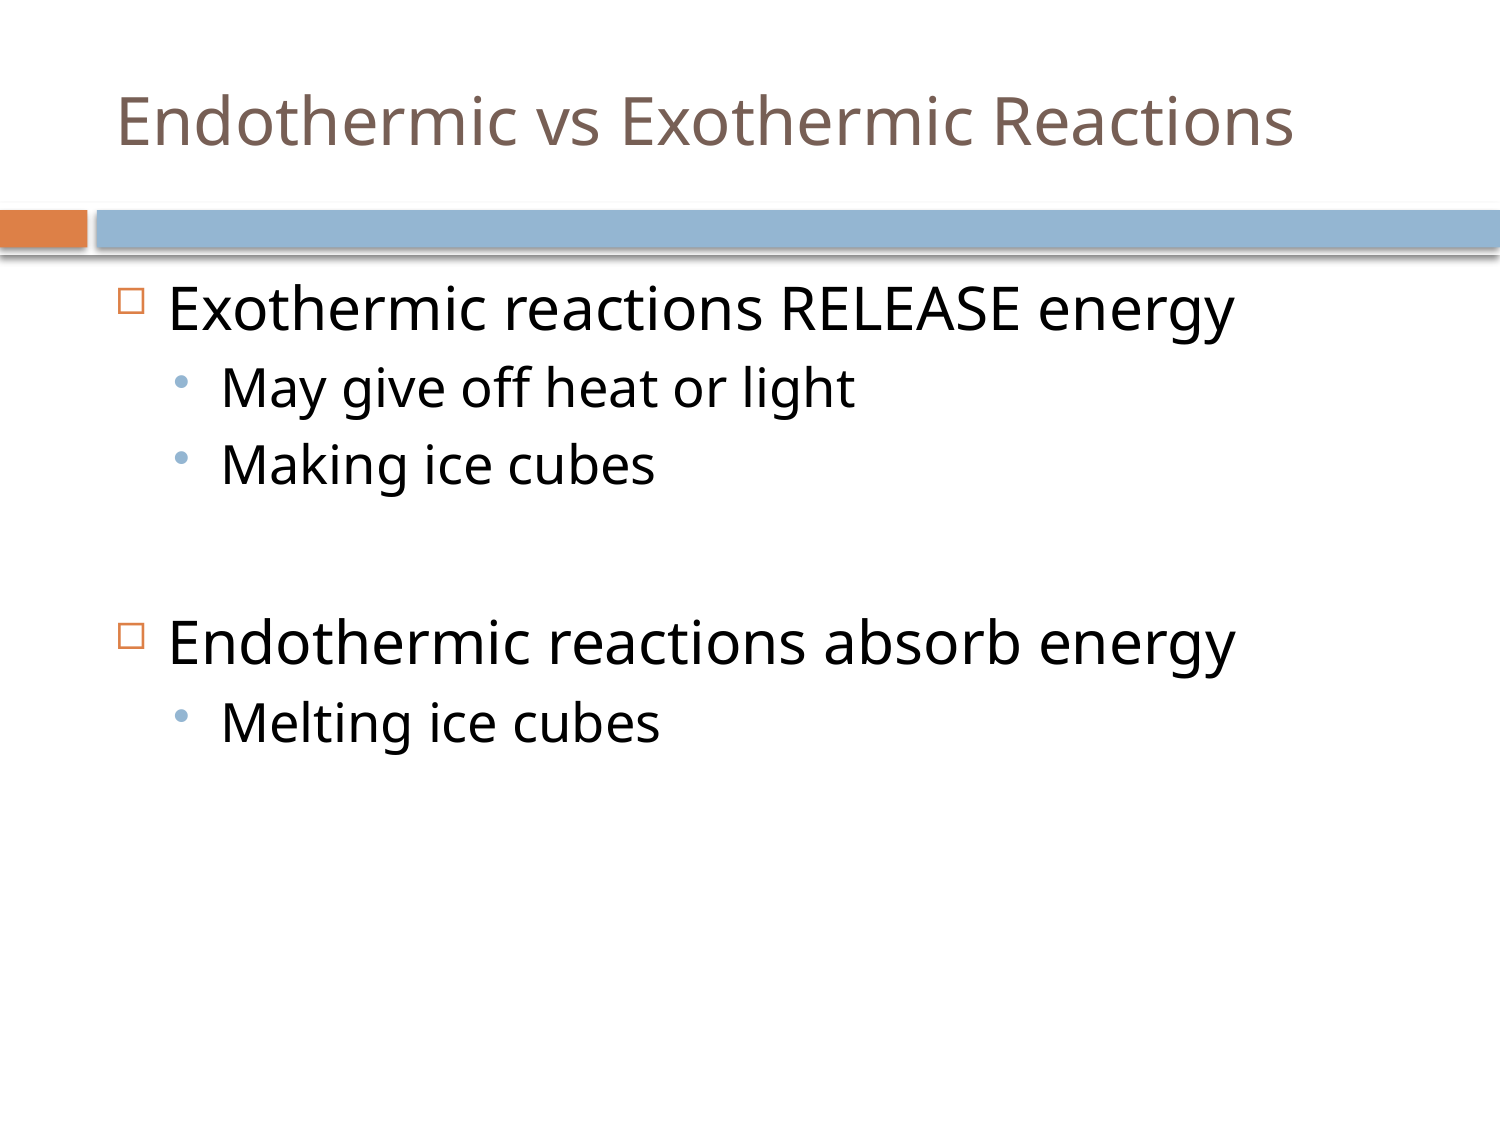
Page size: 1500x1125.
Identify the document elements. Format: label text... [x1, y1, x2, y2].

title Endothermic vs Exothermic Reactions [100, 37, 1438, 200]
list Exothermic reactions RELEASE energy May give off heat or light Making ice cubes Endothermic reactions absorb energy Melting ice cubes [100, 262, 1438, 1000]
